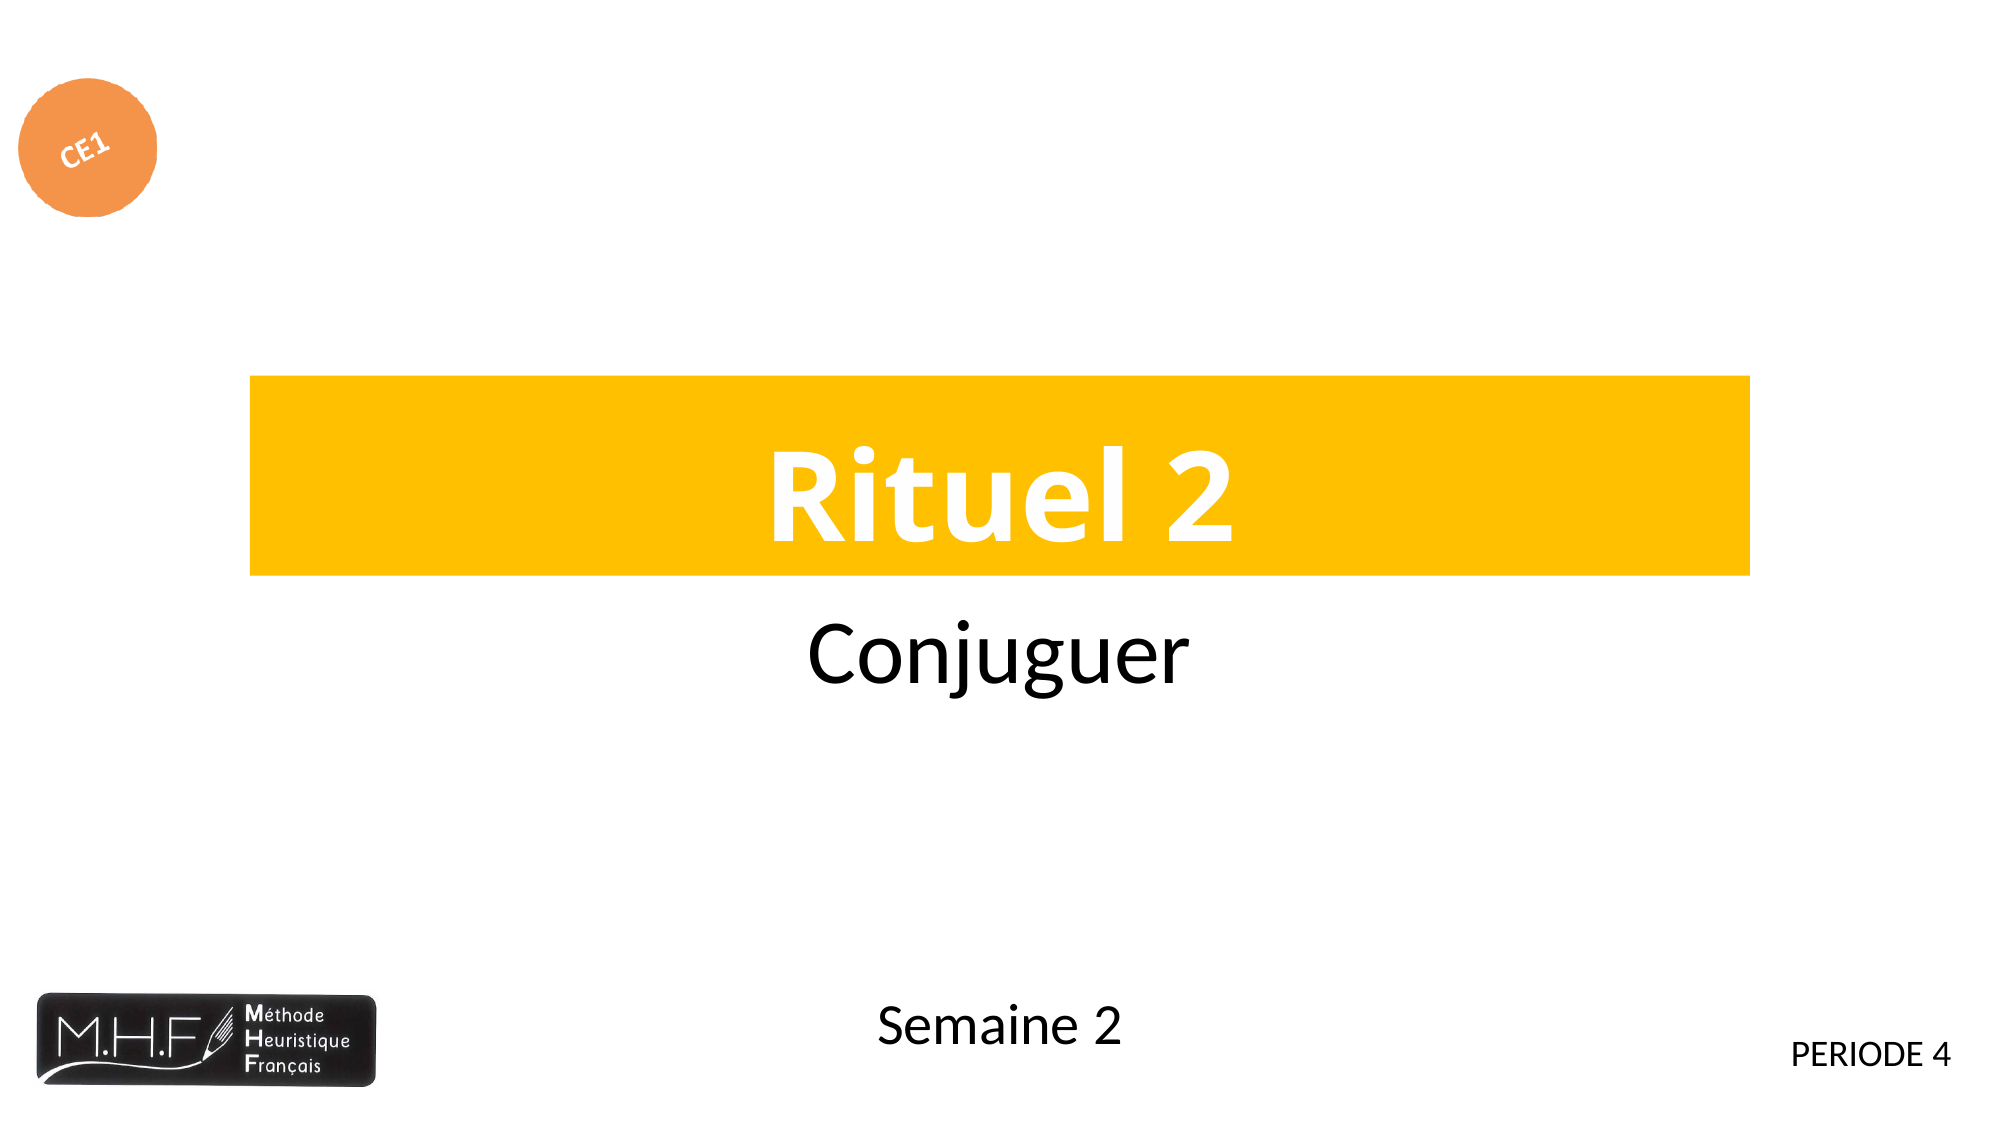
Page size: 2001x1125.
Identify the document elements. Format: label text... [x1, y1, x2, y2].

text_box PERIODE 4 [1750, 1021, 1967, 1082]
picture [18, 78, 157, 218]
subtitle Conjuguer [249, 597, 1750, 869]
picture [33, 990, 379, 1089]
text_box Semaine 2 [249, 987, 1750, 1118]
title Rituel 2 [249, 375, 1750, 576]
